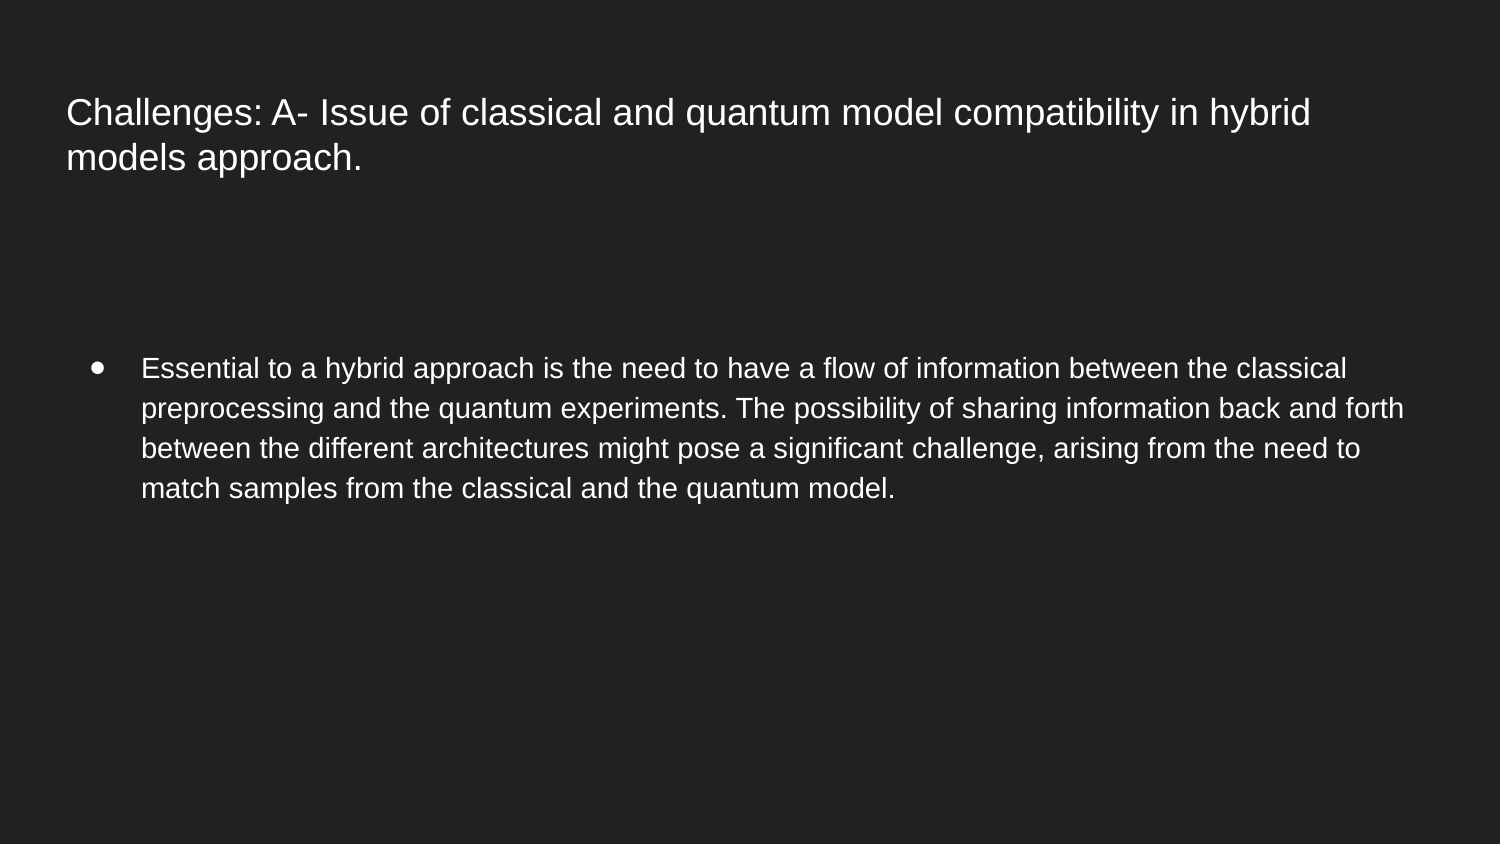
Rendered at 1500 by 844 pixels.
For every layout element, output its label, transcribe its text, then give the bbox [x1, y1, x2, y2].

list Essential to a hybrid approach is the need to have a flow of information between the classical preprocessing and the quantum experiments. The possibility of sharing information back and forth between the different architectures might pose a significant challenge, arising from the need to match samples from the classical and the quantum model. [51, 189, 1449, 750]
title Challenges: A- Issue of classical and quantum model compatibility in hybrid models approach. [51, 72, 1449, 167]
